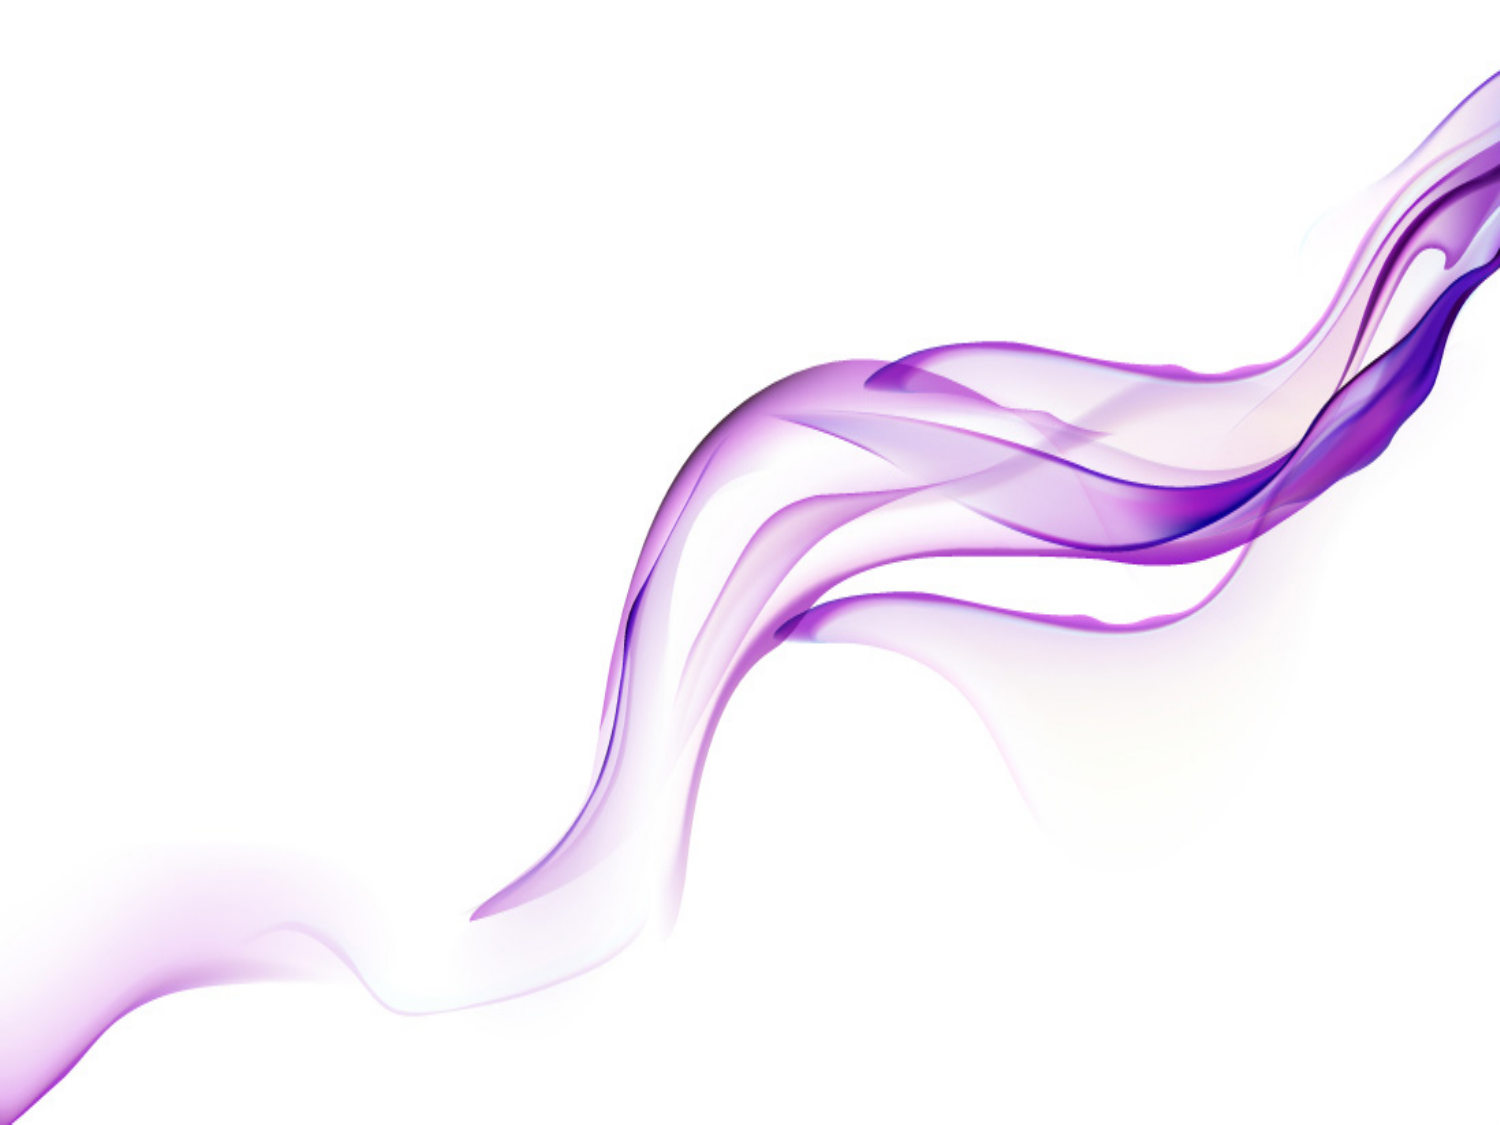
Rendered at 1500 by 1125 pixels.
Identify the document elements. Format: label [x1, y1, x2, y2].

list [0, 0, 1500, 1125]
